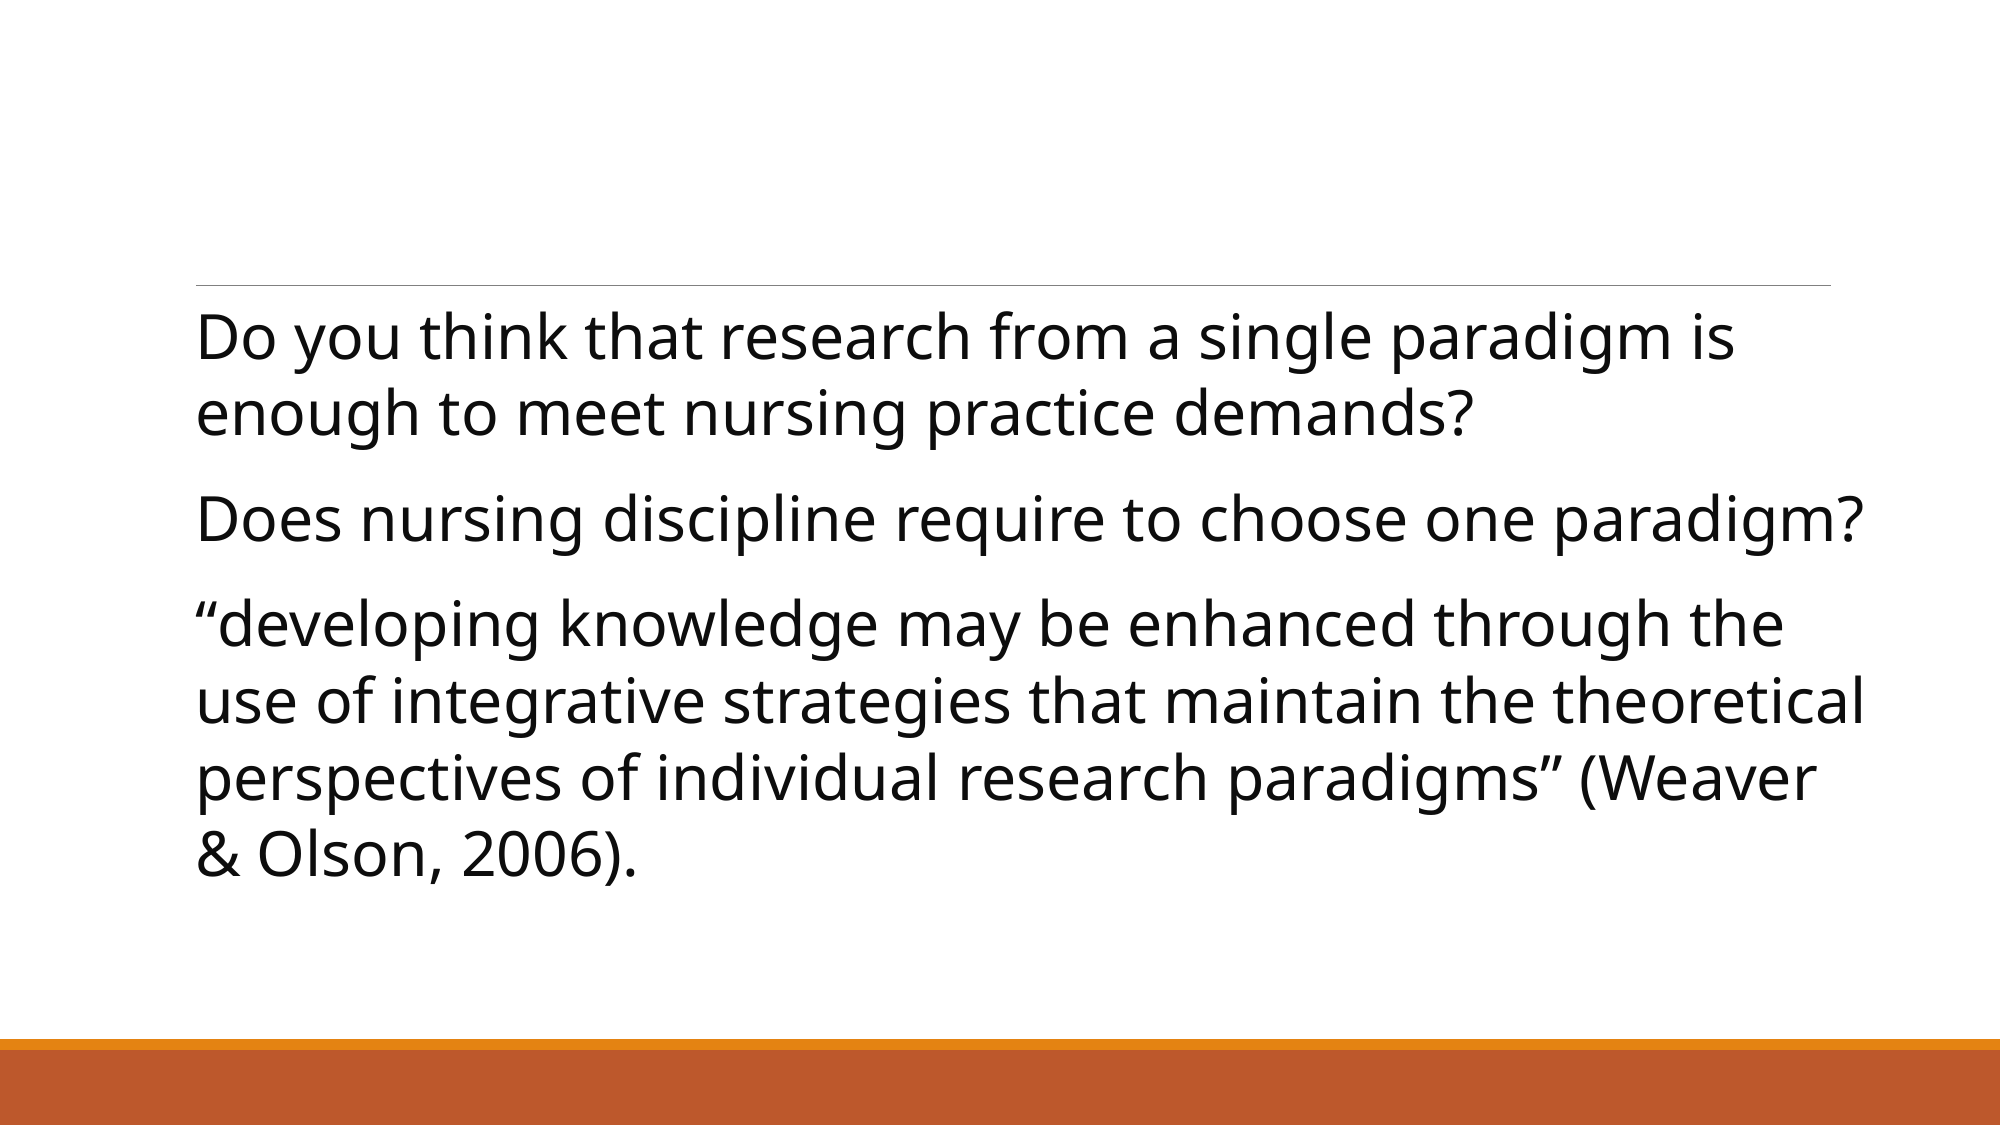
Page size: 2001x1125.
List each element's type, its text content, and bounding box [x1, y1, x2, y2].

list Do you think that research from a single paradigm is enough to meet nursing practice demands? Does nursing discipline require to choose one paradigm? “developing knowledge may be enhanced through the use of integrative strategies that maintain the theoretical perspectives of individual research paradigms” (Weaver & Olson, 2006). [180, 290, 1879, 976]
